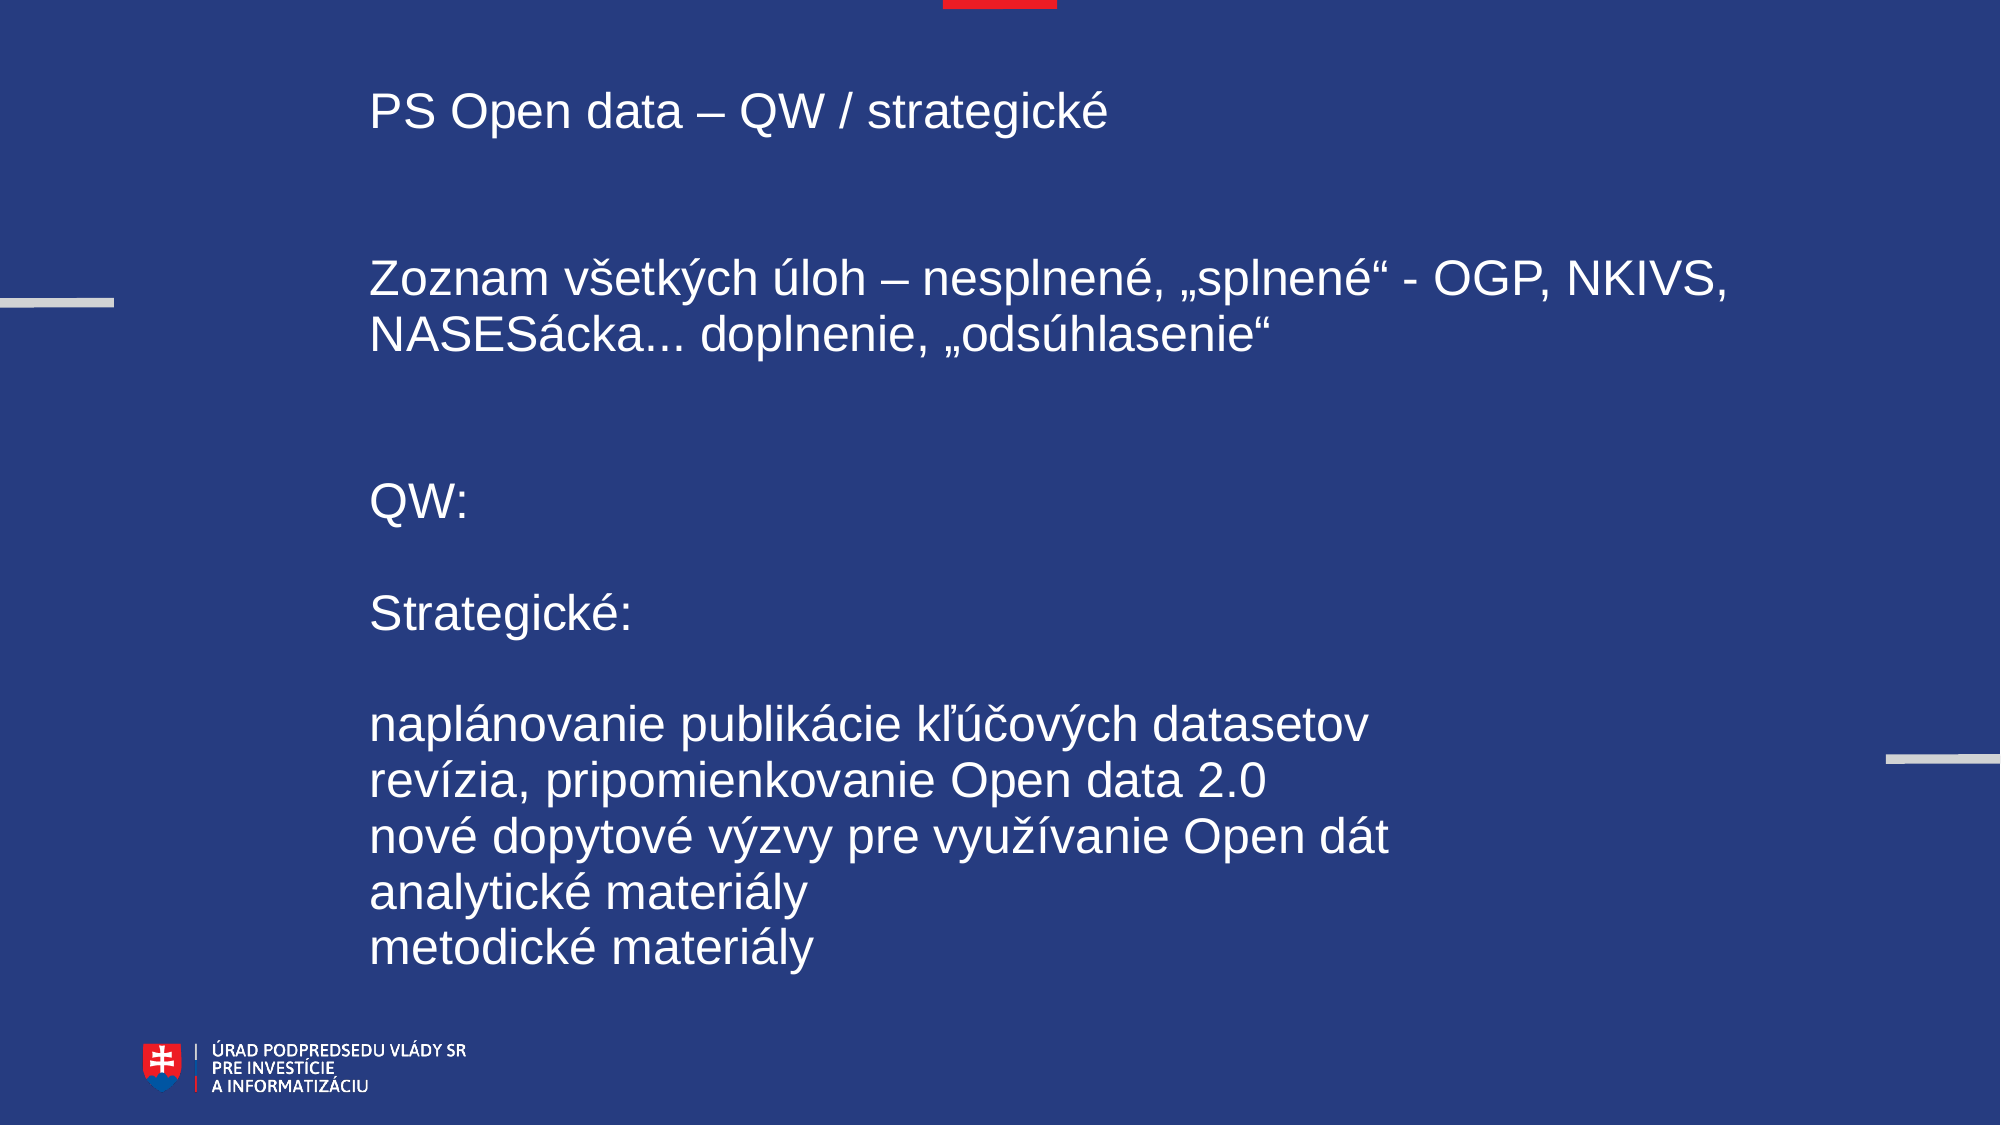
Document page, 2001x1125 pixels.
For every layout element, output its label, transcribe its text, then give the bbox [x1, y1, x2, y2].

text_box Len krajina, ktorá dokonale pozná a efektívne riadi svoje dáta, vie zjednodušiť život svojich občanov [417, 980, 1579, 1125]
text_box PS Open data – QW / strategické Zoznam všetkých úloh – nesplnené, „splnené“ - OGP, NKIVS, NASESácka... doplnenie, „odsúhlasenie“ QW: Strategické: naplánovanie publikácie kľúčových datasetov revízia, pripomienkovanie Open data 2.0 nové dopytové výzvy pre využívanie Open dát analytické materiály metodické materiály [355, 73, 1831, 980]
picture [105, 1028, 417, 1103]
